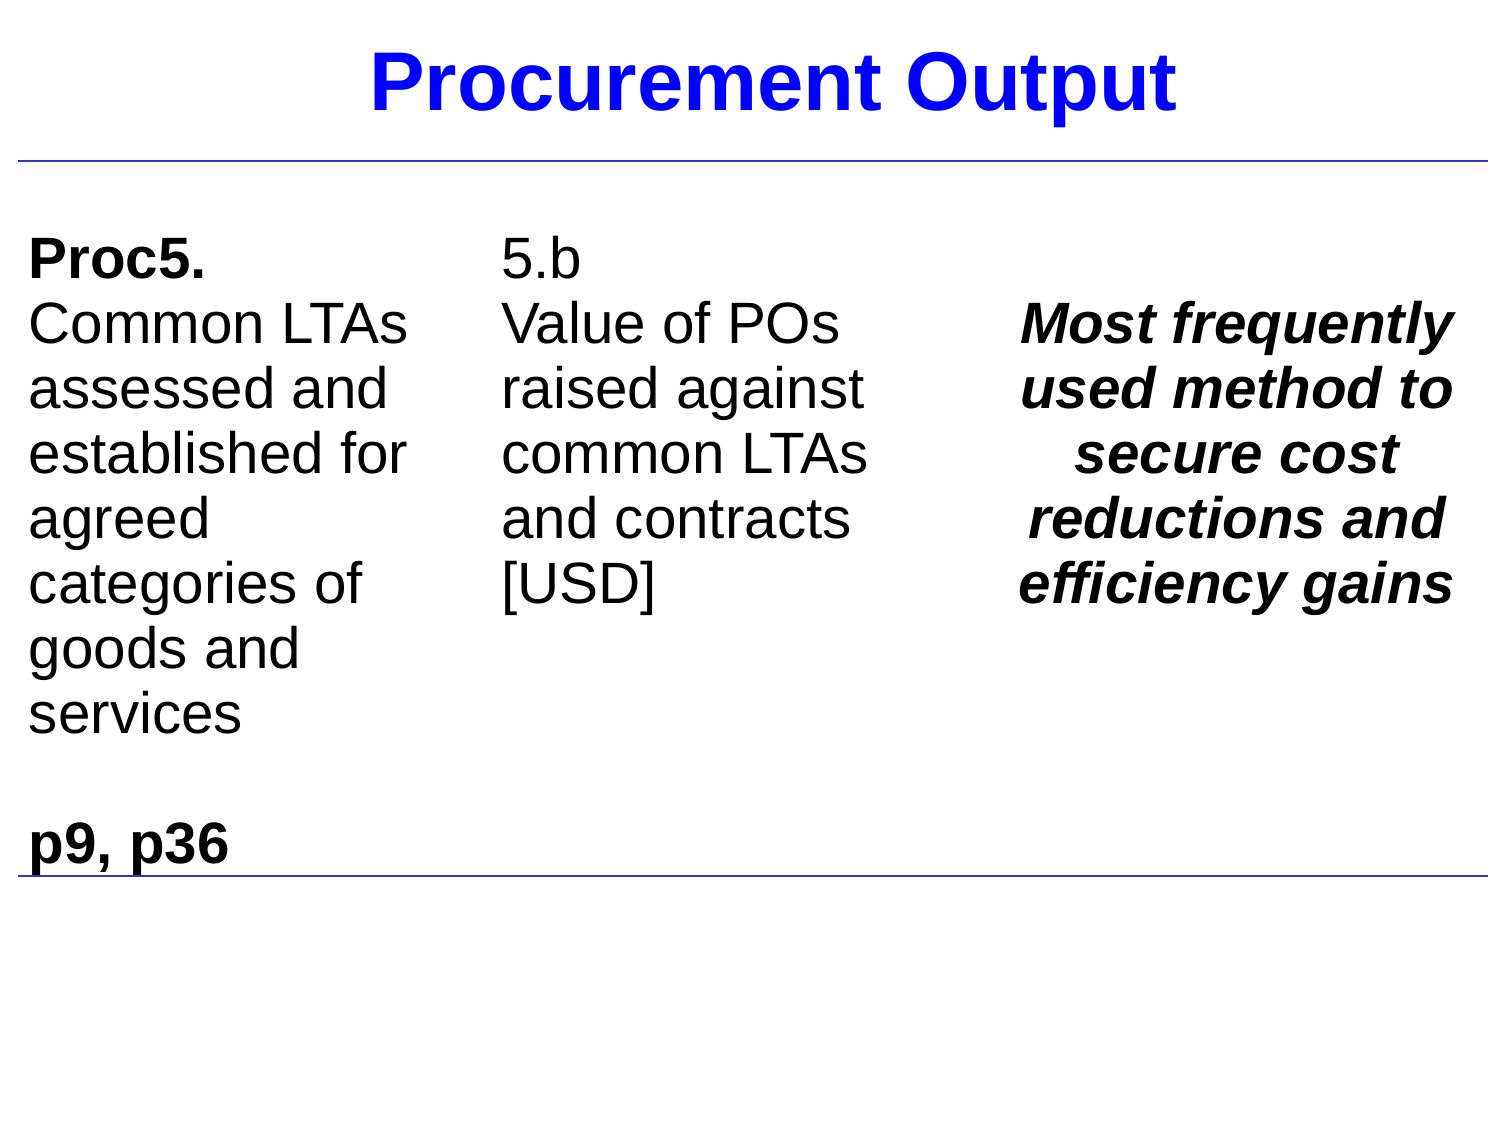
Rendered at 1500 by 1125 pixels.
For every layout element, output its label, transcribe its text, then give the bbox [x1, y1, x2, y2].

title Procurement Output [136, 0, 1412, 160]
table_header 5.b Value of POs raised against common LTAs and contracts [USD] [490, 162, 986, 875]
table_header Proc5. Common LTAs assessed and established for agreed categories of goods and services p9, p36 [18, 162, 490, 875]
table_header Most frequently used method to secure cost reductions and efficiency gains [986, 162, 1488, 875]
